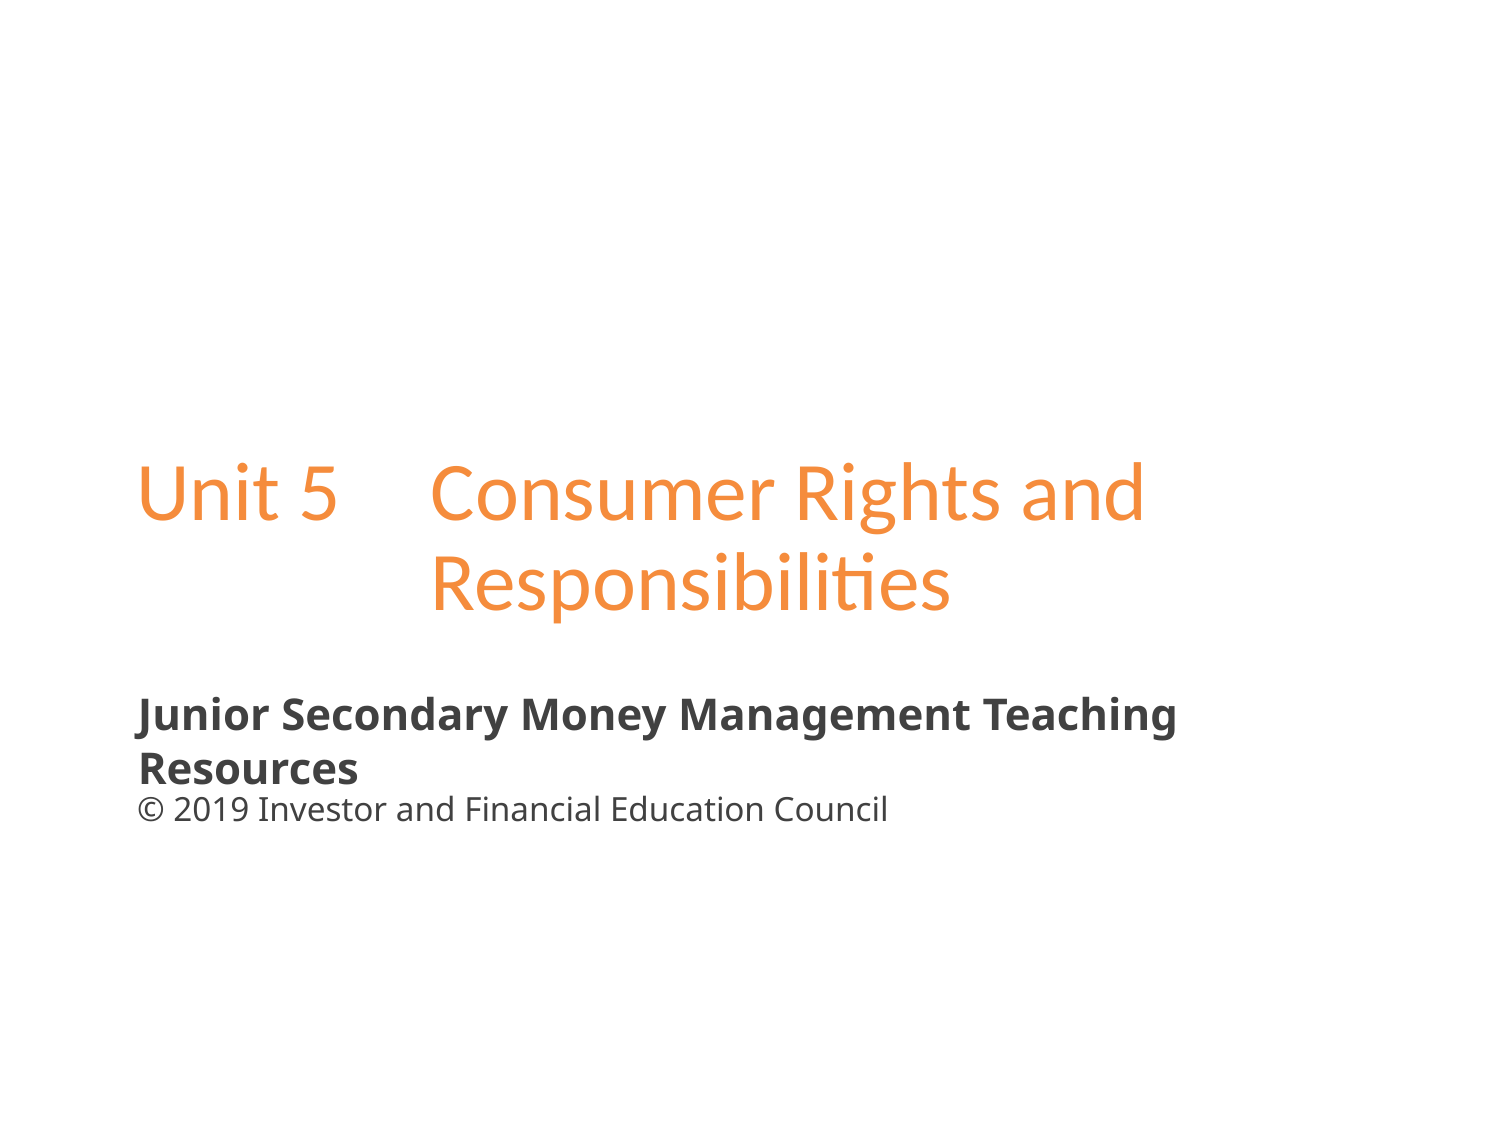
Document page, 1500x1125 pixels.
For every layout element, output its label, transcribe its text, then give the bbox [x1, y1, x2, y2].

list © 2019 Investor and Financial Education Council [136, 772, 1364, 852]
list Junior Secondary Money Management Teaching Resources [137, 684, 1365, 763]
list Unit 5 Consumer Rights and Responsibilities [135, 447, 1287, 704]
